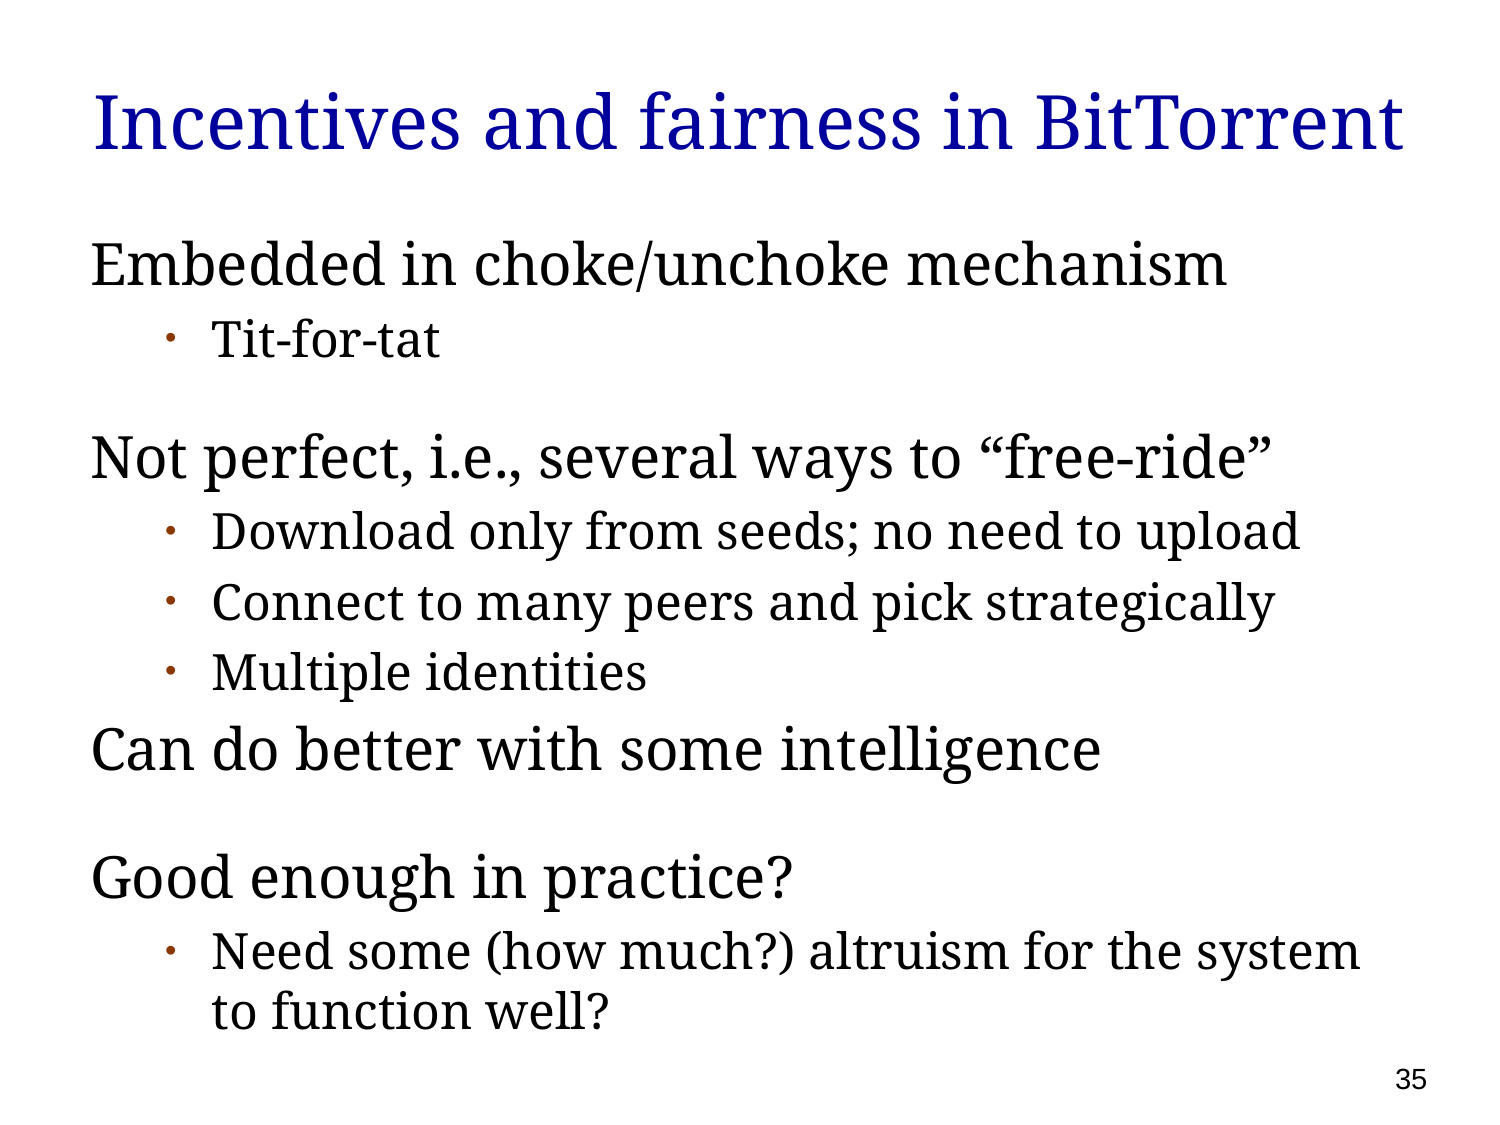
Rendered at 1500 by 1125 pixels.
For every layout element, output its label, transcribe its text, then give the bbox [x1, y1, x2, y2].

slide_number 35 [1092, 1024, 1443, 1103]
list Embedded in choke/unchoke mechanism Tit-for-tat Not perfect, i.e., several ways to “free-ride” Download only from seeds; no need to upload Connect to many peers and pick strategically Multiple identities Can do better with some intelligence Good enough in practice? Need some (how much?) altruism for the system to function well? [74, 219, 1426, 1051]
title Incentives and fairness in BitTorrent [74, 47, 1426, 191]
